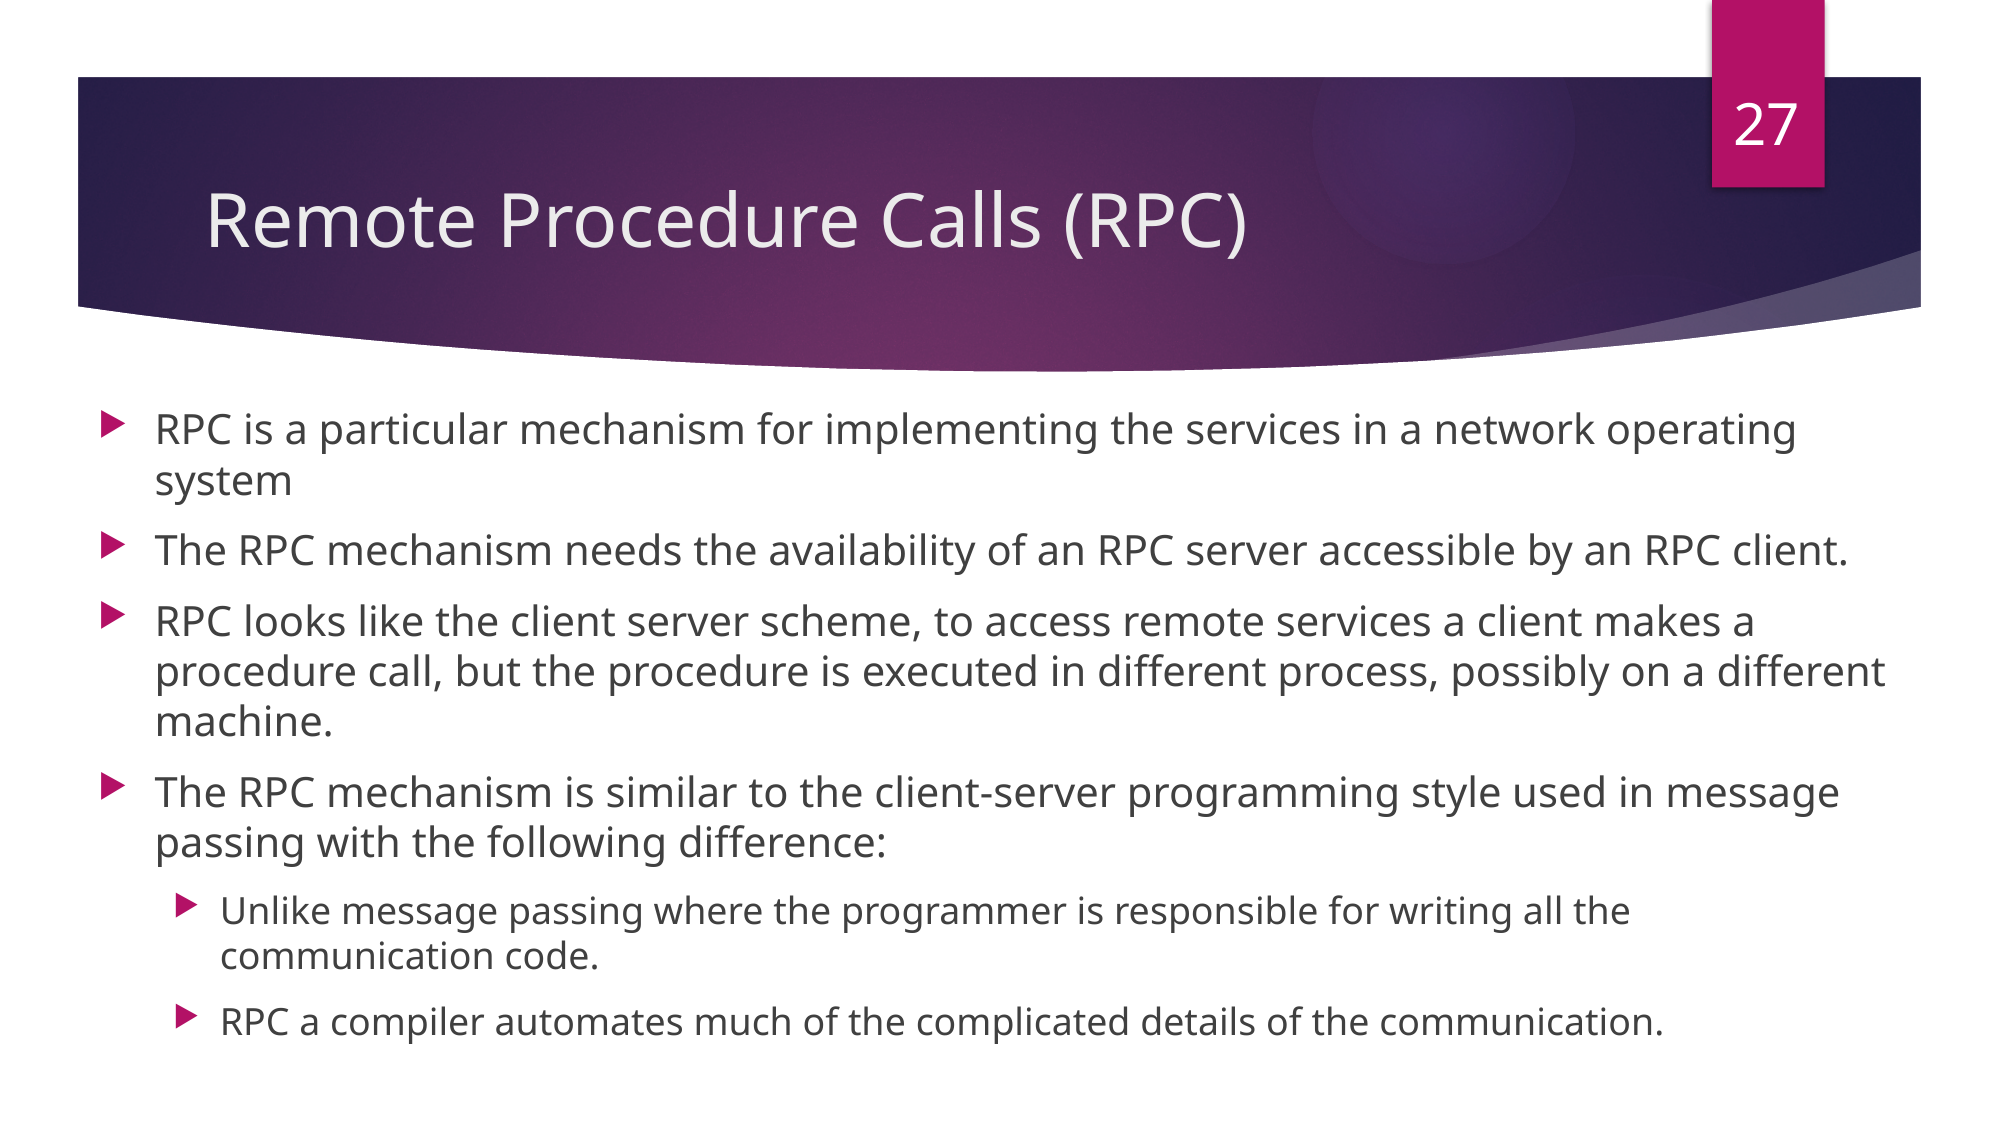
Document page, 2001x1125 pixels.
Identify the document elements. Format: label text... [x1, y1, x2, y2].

title Remote Procedure Calls (RPC) [189, 159, 1627, 276]
slide_number 27 [1698, 48, 1836, 175]
list RPC is a particular mechanism for implementing the services in a network operating system The RPC mechanism needs the availability of an RPC server accessible by an RPC client. RPC looks like the client server scheme, to access remote services a client makes a procedure call, but the procedure is executed in different process, possibly on a different machine. The RPC mechanism is similar to the client-server programming style used in message passing with the following difference: Unlike message passing where the programmer is responsible for writing all the communication code. RPC a compiler automates much of the complicated details of the communication. [83, 395, 1909, 1071]
